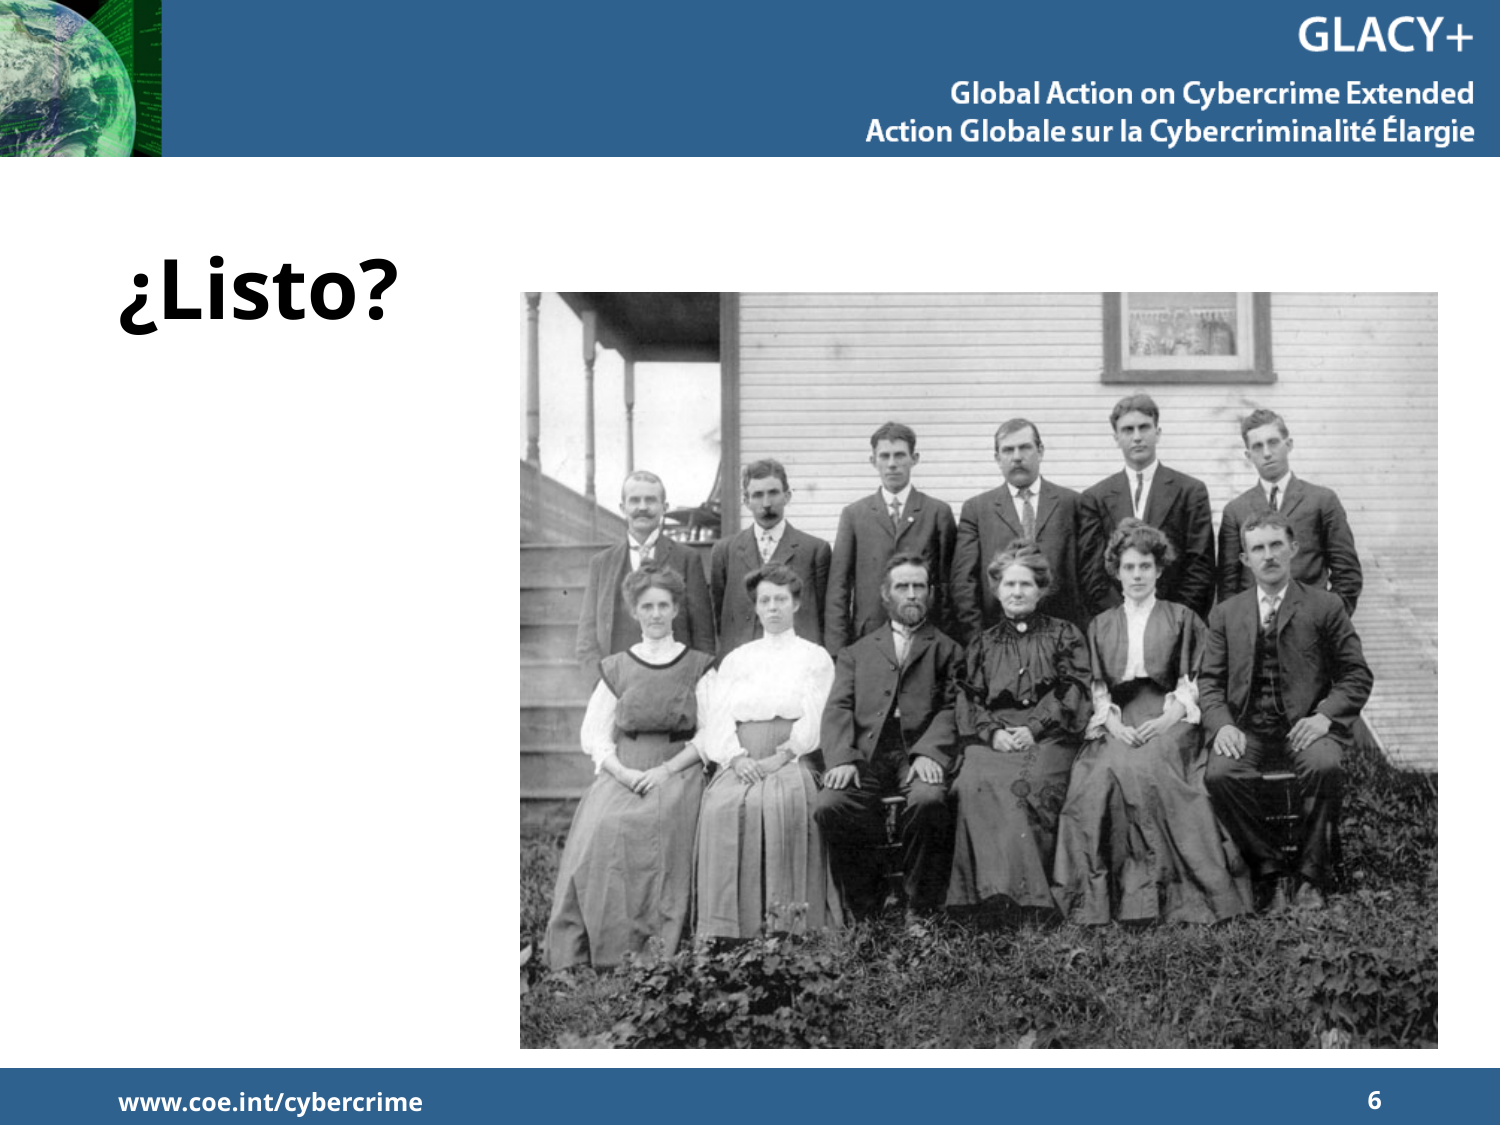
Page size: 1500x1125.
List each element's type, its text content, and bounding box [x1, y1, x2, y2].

slide_number 6 [1059, 1071, 1397, 1125]
slide_number www.coe.int/cybercrime [103, 1071, 491, 1125]
picture [0, 0, 1500, 157]
picture [520, 292, 1438, 1049]
title ¿Listo? [103, 197, 1397, 388]
